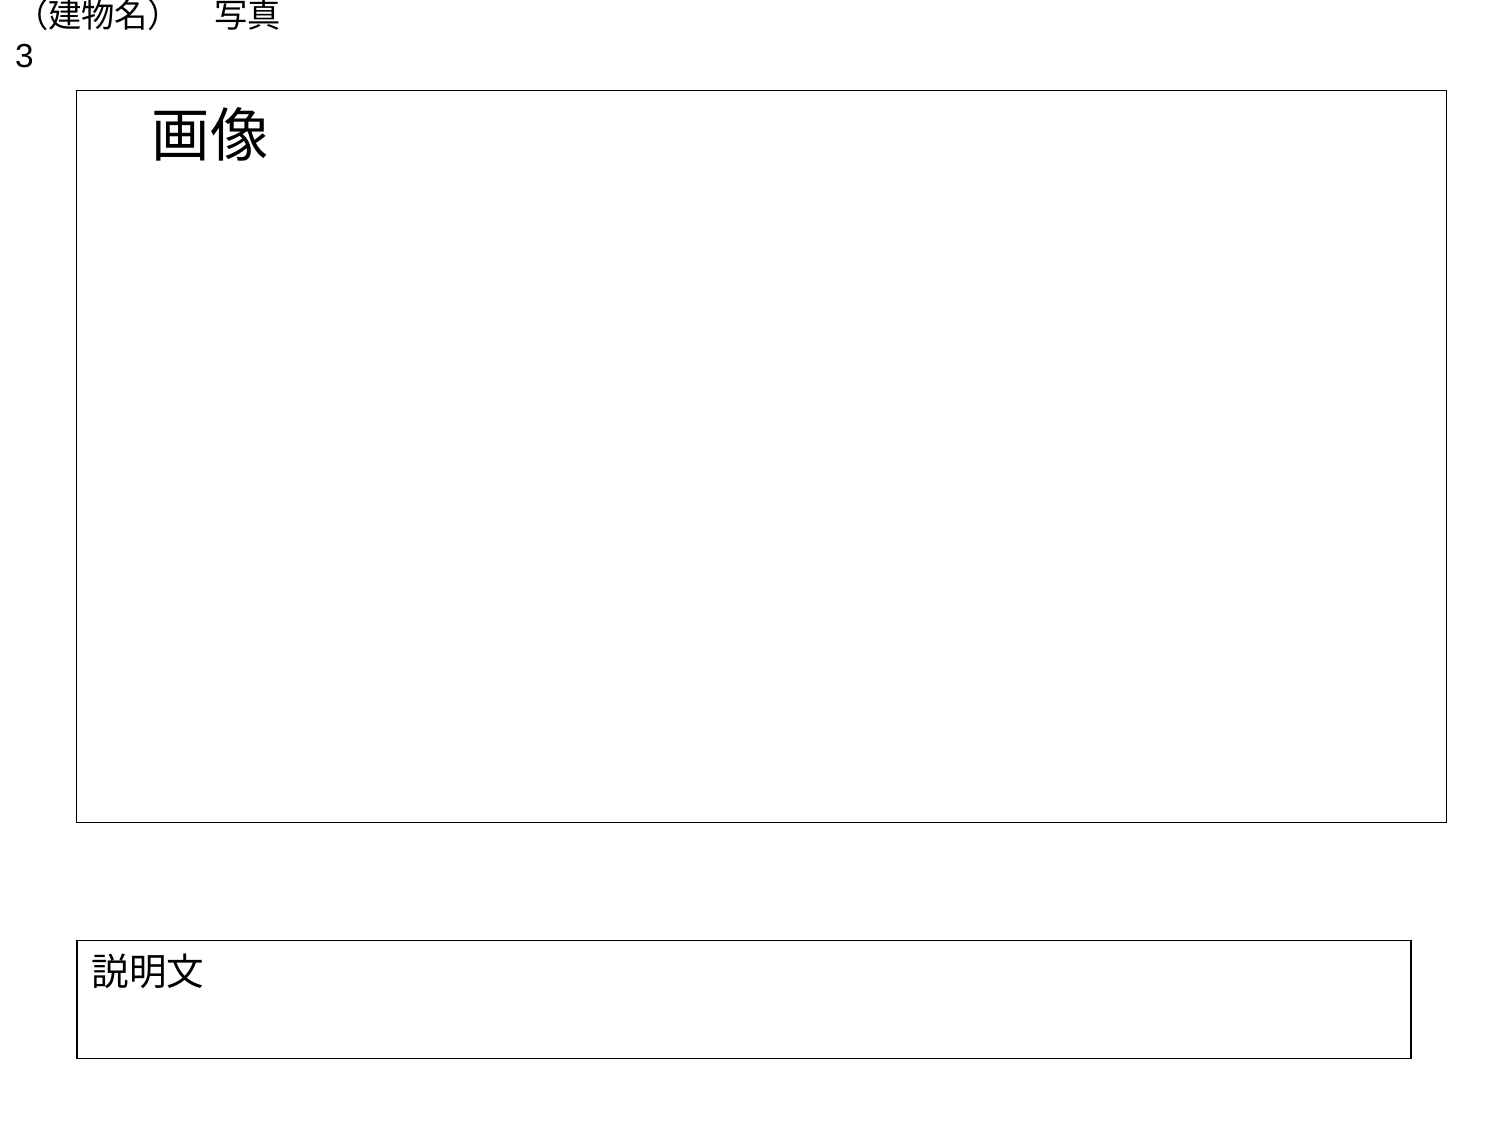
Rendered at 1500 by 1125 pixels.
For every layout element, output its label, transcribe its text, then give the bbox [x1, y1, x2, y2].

list 画像 [76, 90, 1447, 823]
text_box 説明文 [76, 940, 1412, 1059]
title （建物名） 写真3 [0, 0, 309, 69]
